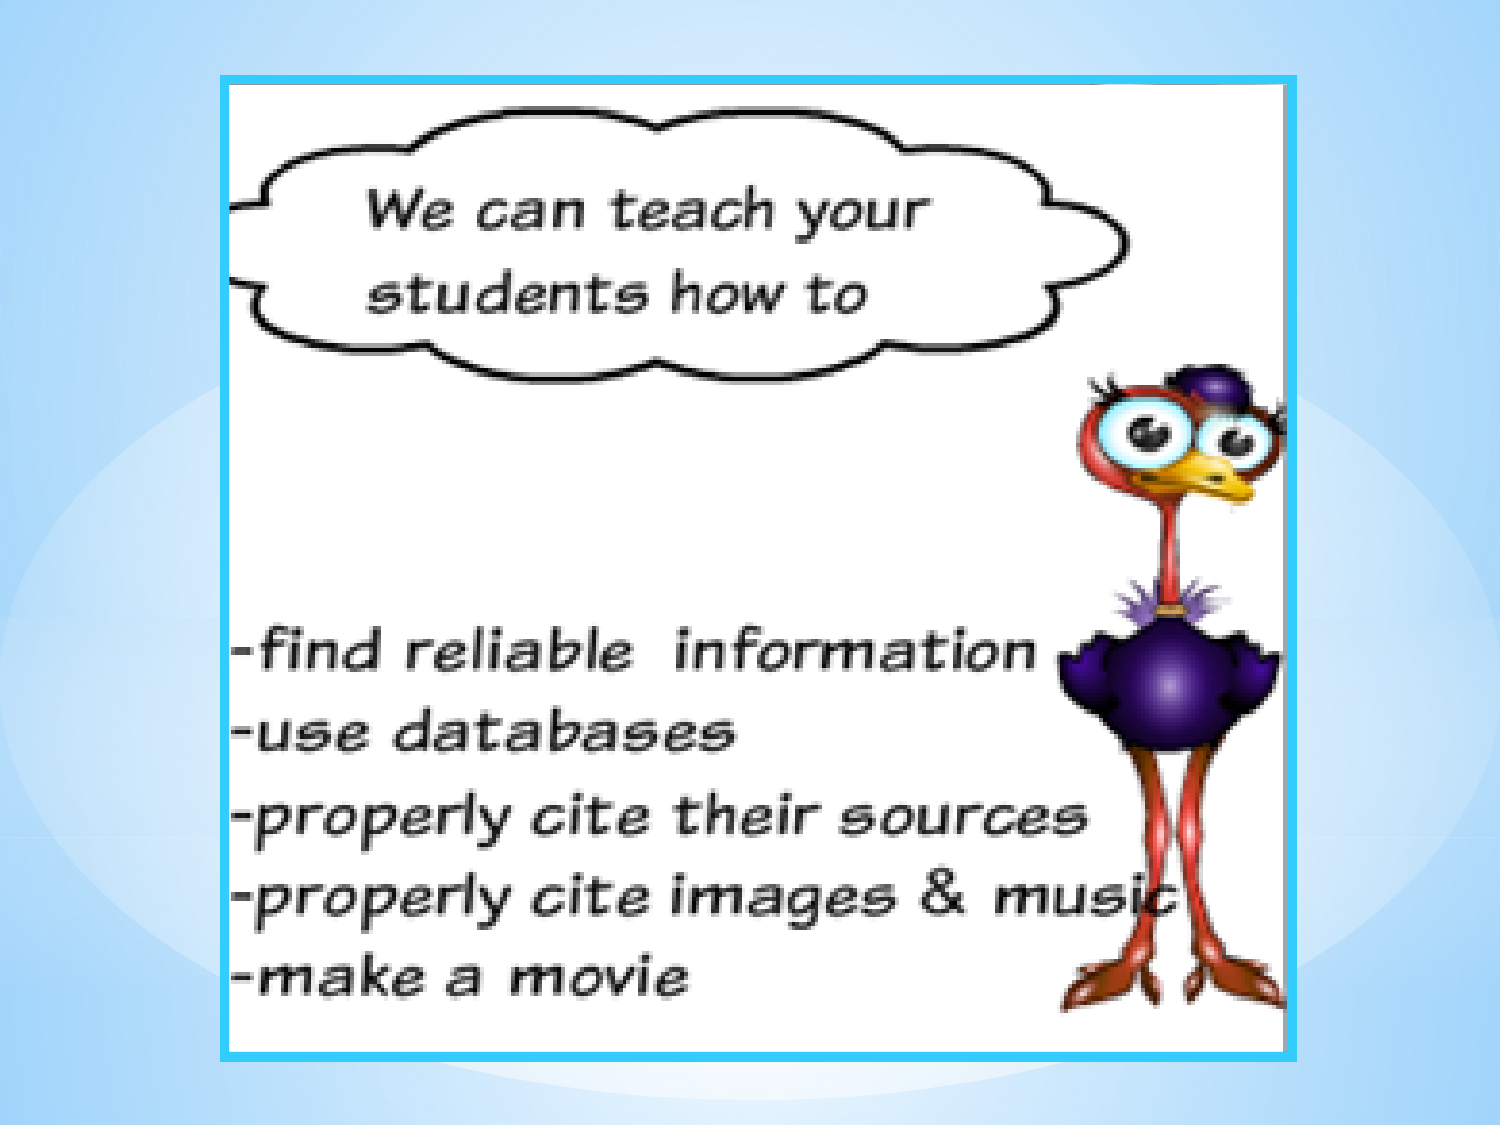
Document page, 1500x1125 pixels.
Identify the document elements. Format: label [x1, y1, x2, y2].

picture [229, 83, 1288, 1053]
